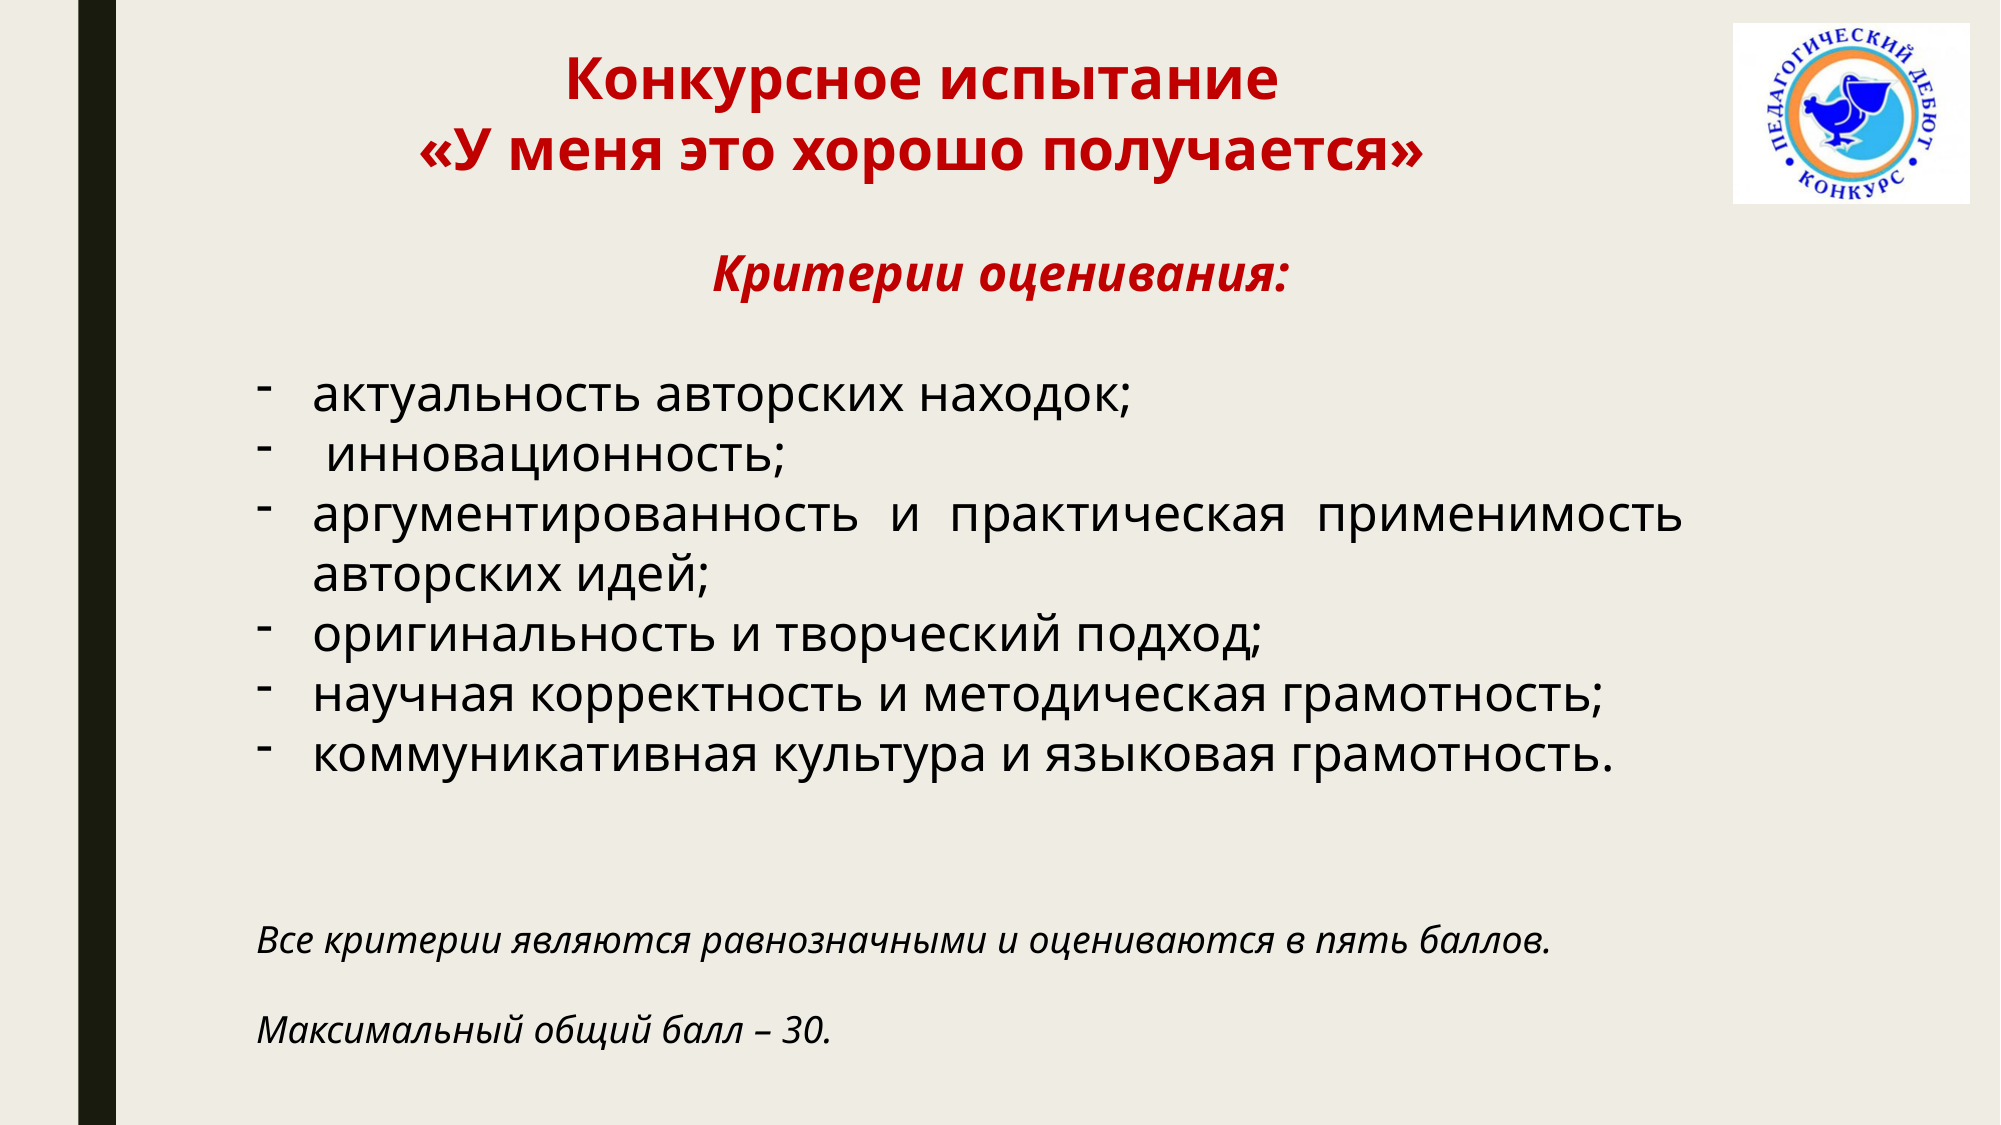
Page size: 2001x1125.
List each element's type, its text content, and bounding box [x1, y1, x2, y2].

text_box Критерии оценивания: актуальность авторских находок; инновационность; аргументированность и практическая применимость авторских идей; оригинальность и творческий подход; научная корректность и методическая грамотность; коммуникативная культура и языковая грамотность. Все критерии являются равнозначными и оцениваются в пять баллов. Максимальный общий балл – 30. [241, 189, 1700, 1059]
text_box Конкурсное испытание «У меня это хорошо получается» [136, 34, 1723, 189]
picture [1733, 23, 1970, 204]
